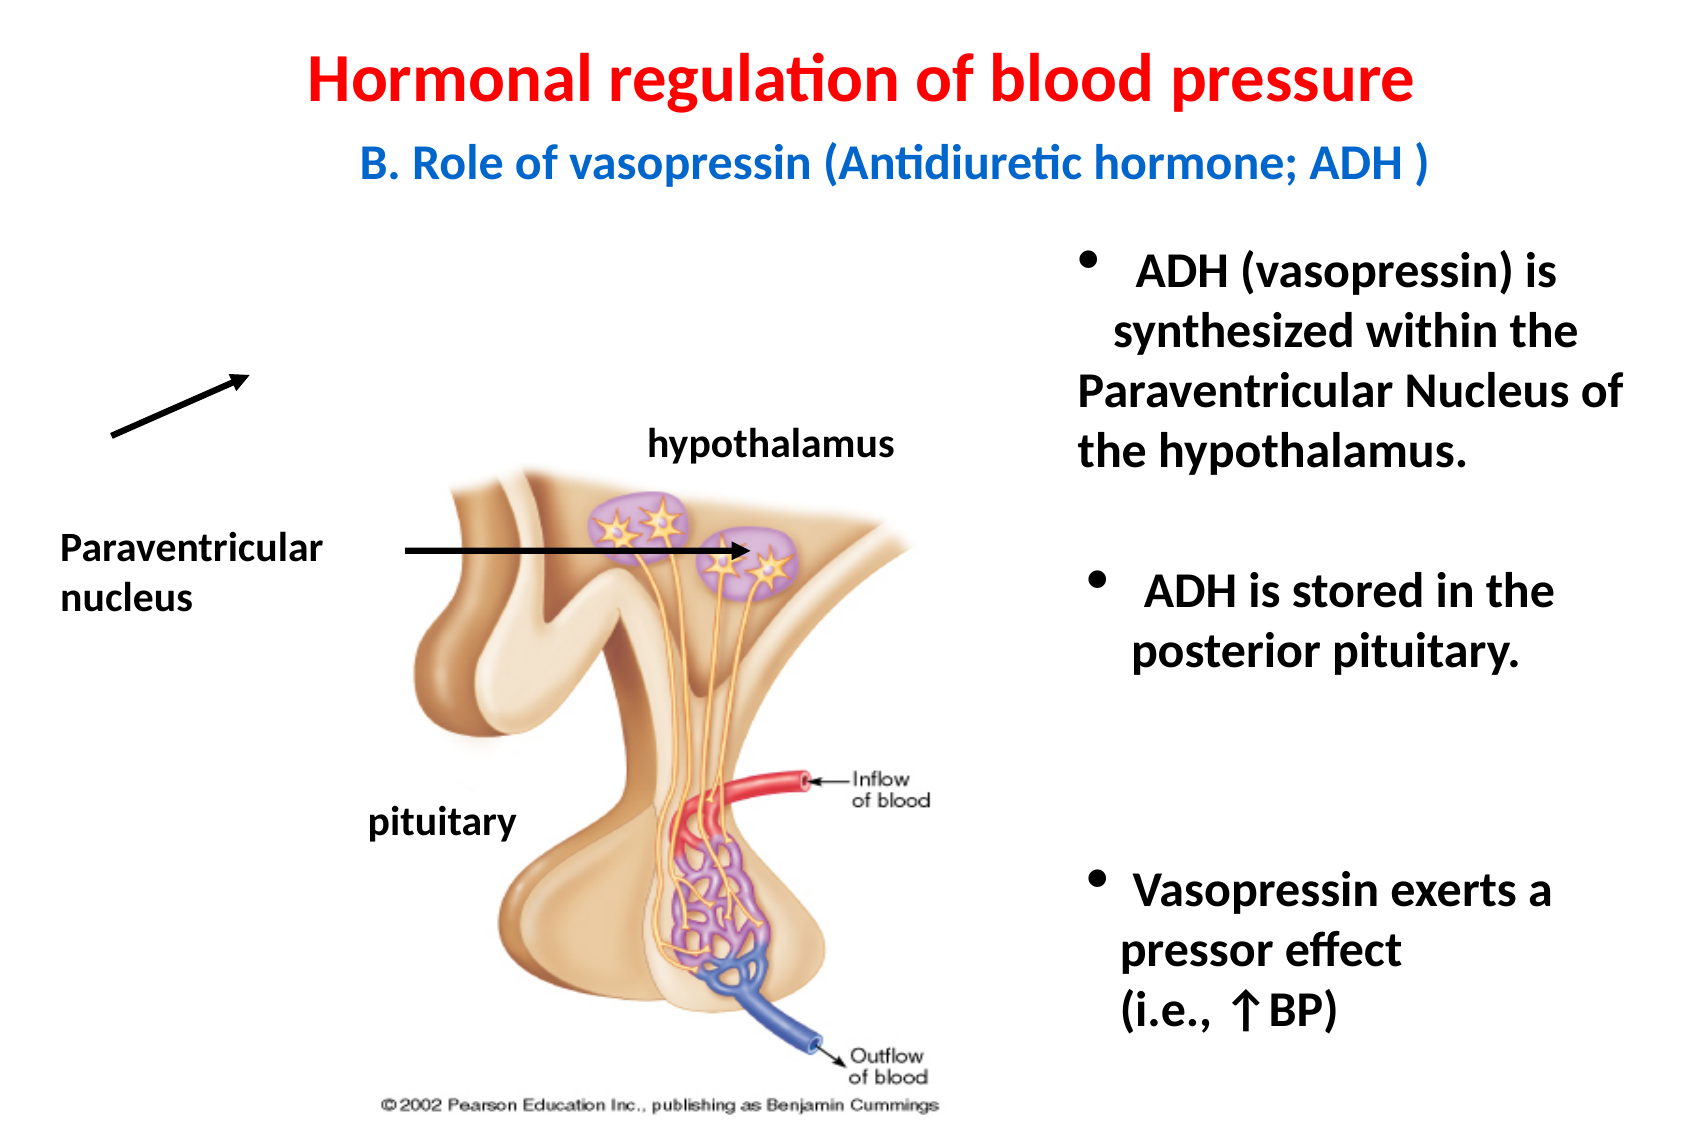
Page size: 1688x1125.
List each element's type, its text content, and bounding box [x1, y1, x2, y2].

text_box Hormonal regulation of blood pressure [131, 24, 1594, 123]
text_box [351, 396, 1064, 1125]
text_box Paraventricular nucleus [45, 512, 346, 628]
text_box ADH is stored in the posterior pituitary. [1071, 550, 1571, 686]
text_box Vasopressin exerts a pressor effect (i.e., ↑BP) [1071, 848, 1569, 1044]
picture [46, 148, 432, 447]
text_box B. Role of vasopressin (Antidiuretic hormone; ADH ) [344, 123, 1445, 198]
text_box ADH (vasopressin) is synthesized within the Paraventricular Nucleus of the hypothalamus. [1062, 230, 1657, 485]
